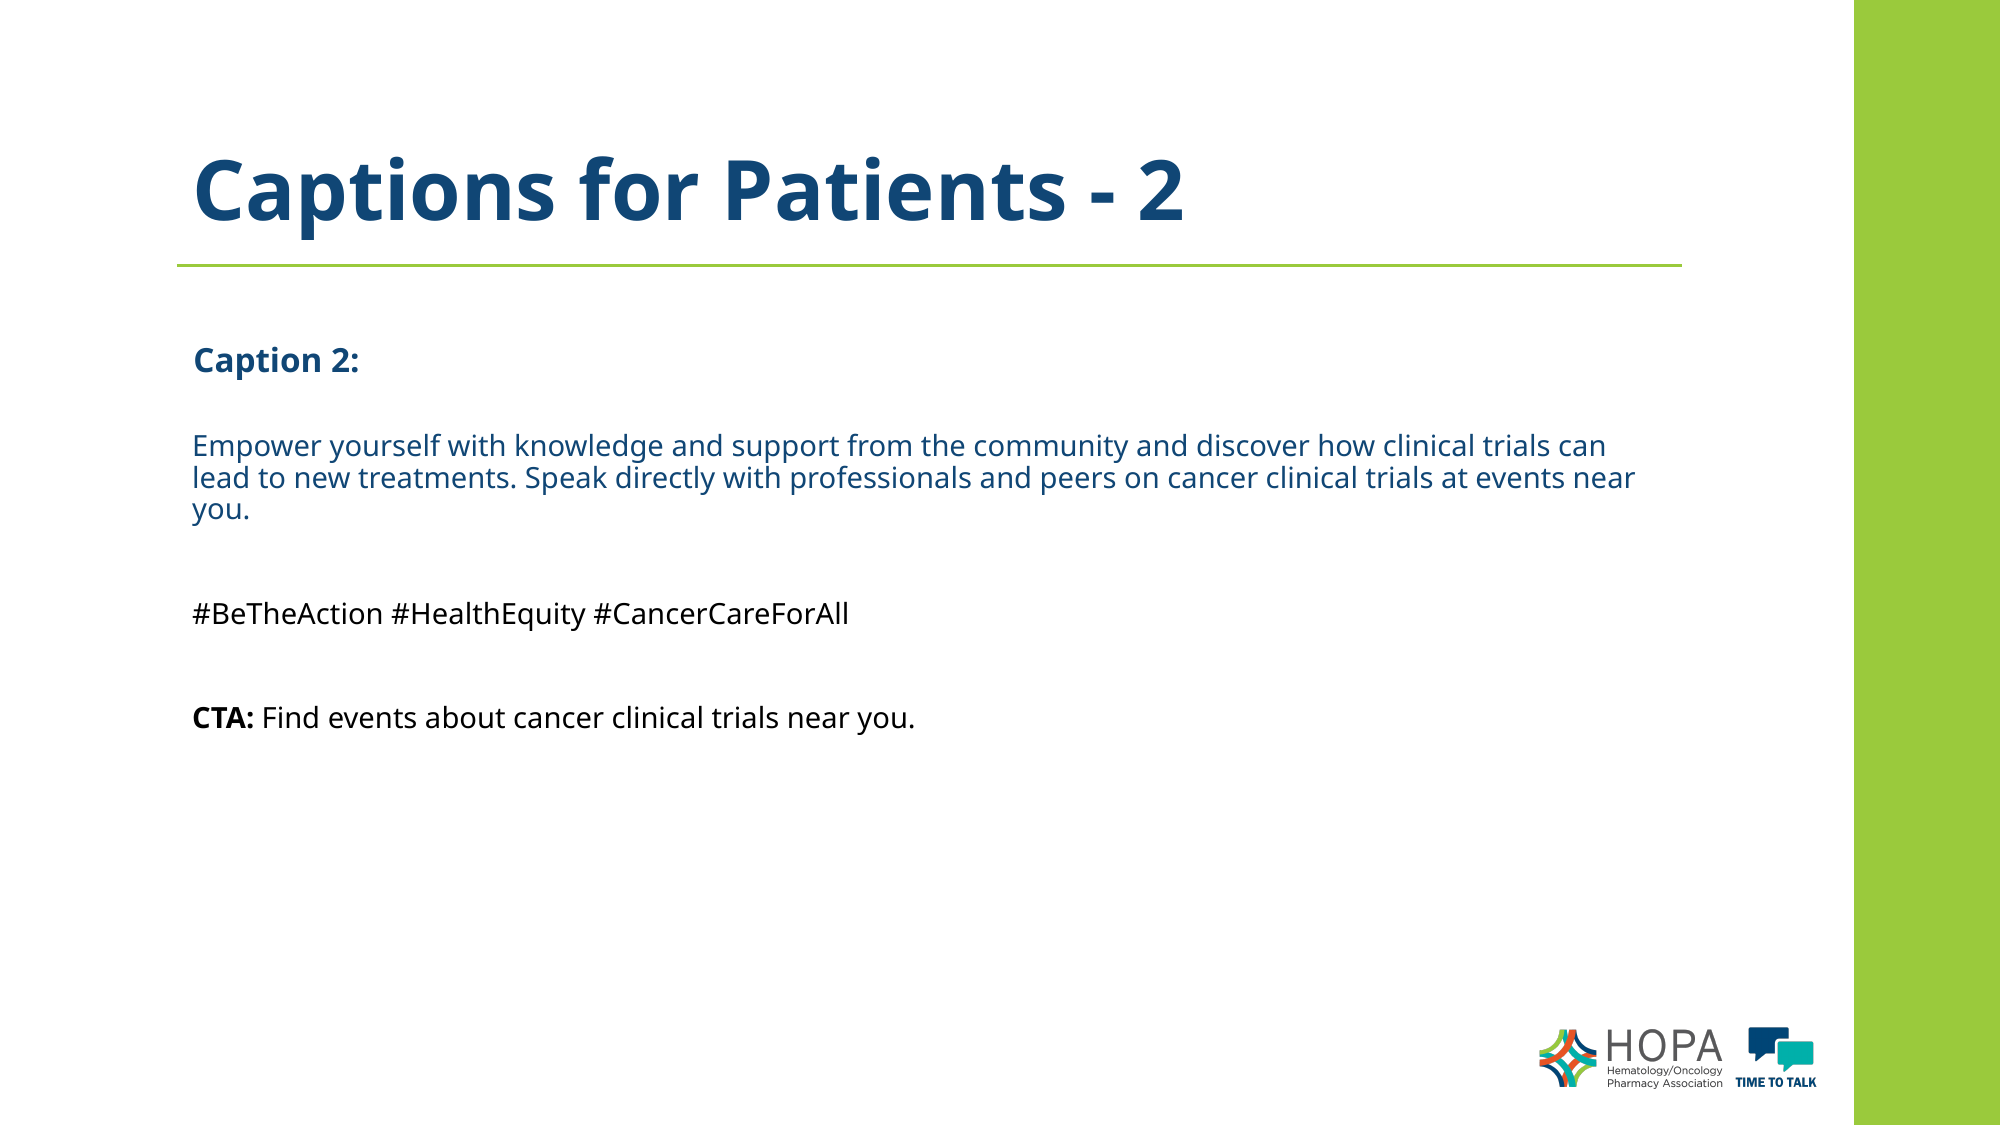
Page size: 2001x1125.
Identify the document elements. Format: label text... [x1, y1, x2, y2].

title Captions for Patients - 2 [176, 137, 1682, 250]
picture [1532, 1020, 1821, 1094]
list Caption 2: [178, 335, 900, 393]
list Empower yourself with knowledge and support from the community and discover how clinical trials can lead to new treatments. Speak directly with professionals and peers on cancer clinical trials at events near you. #BeTheAction #HealthEquity #CancerCareForAll CTA: Find events about cancer clinical trials near you. [176, 424, 1682, 1000]
